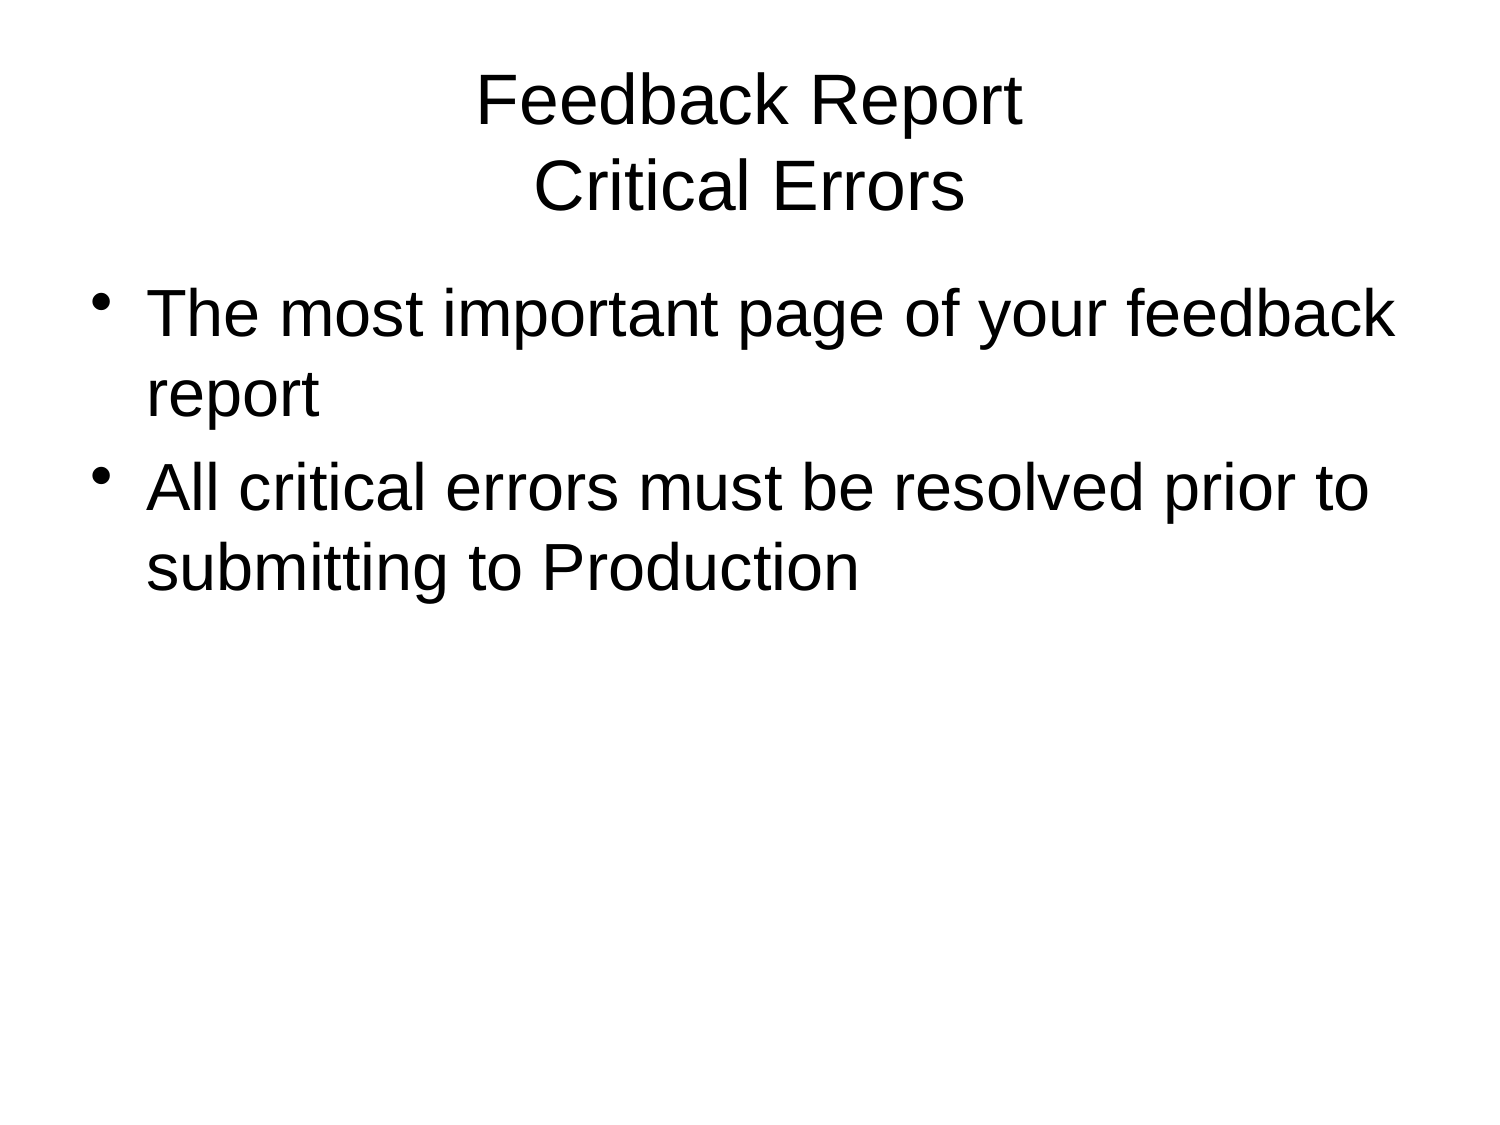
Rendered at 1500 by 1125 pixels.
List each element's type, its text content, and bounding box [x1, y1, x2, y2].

title Feedback Report Critical Errors [74, 44, 1426, 233]
list The most important page of your feedback report All critical errors must be resolved prior to submitting to Production [74, 262, 1426, 1006]
